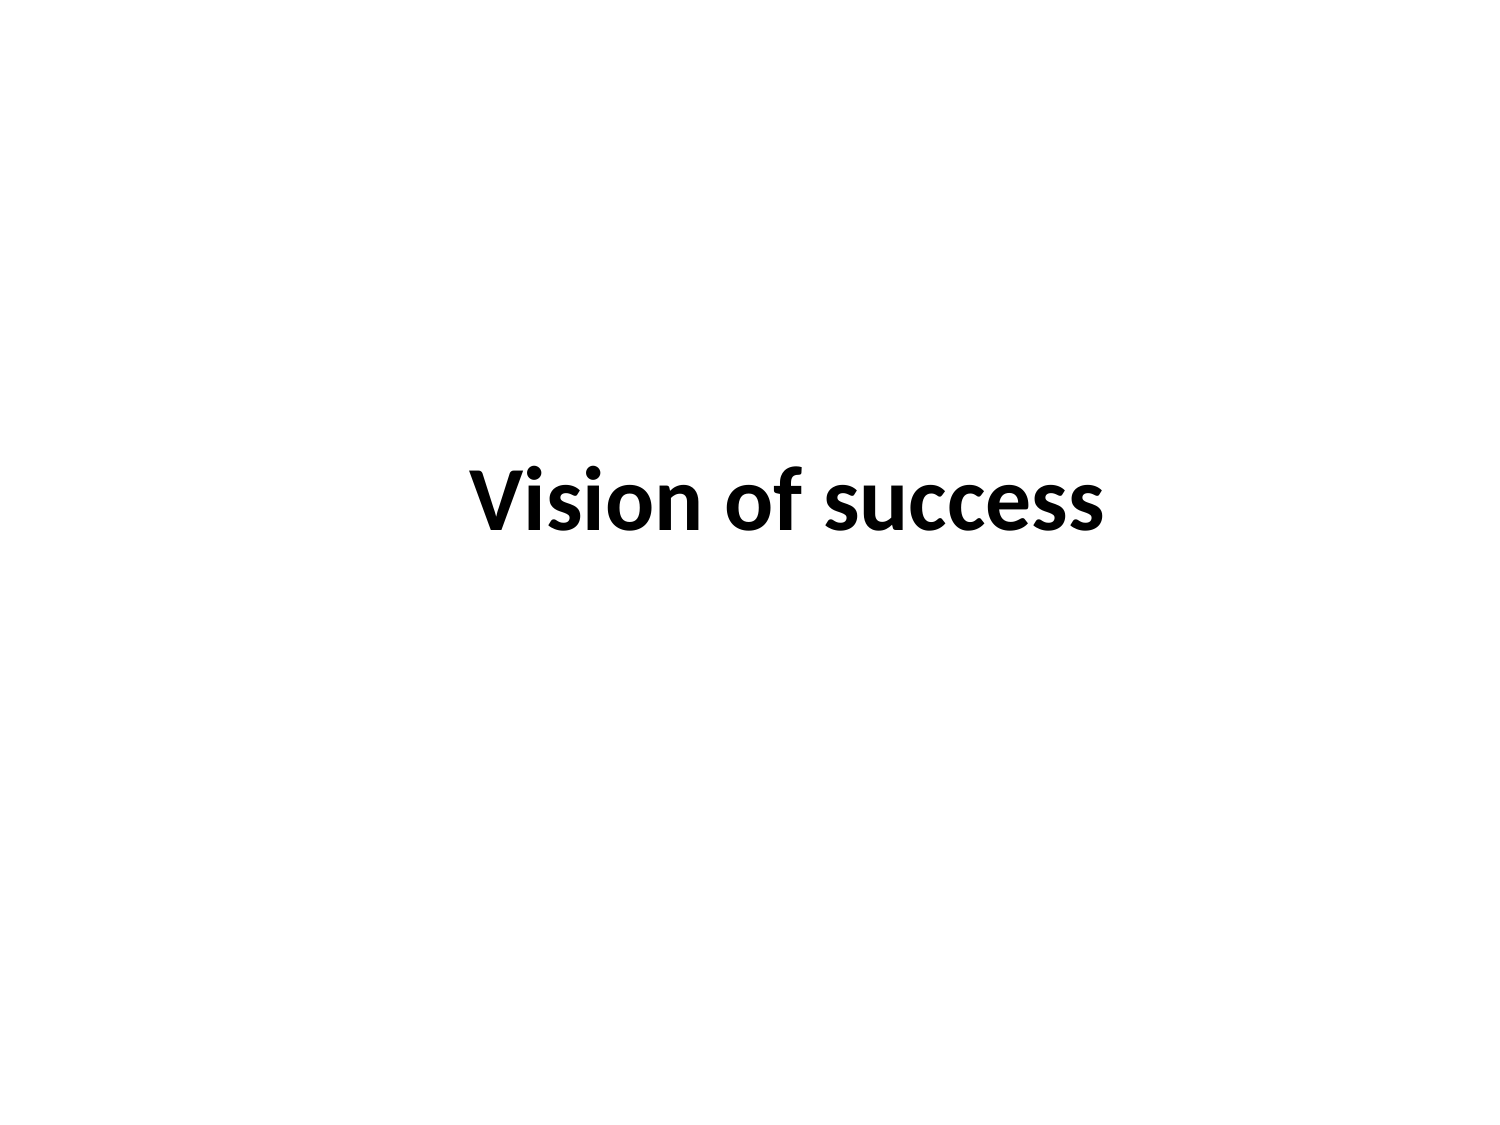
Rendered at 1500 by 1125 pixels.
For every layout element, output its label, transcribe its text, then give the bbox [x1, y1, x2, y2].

text_box Vision of success [454, 430, 1121, 556]
